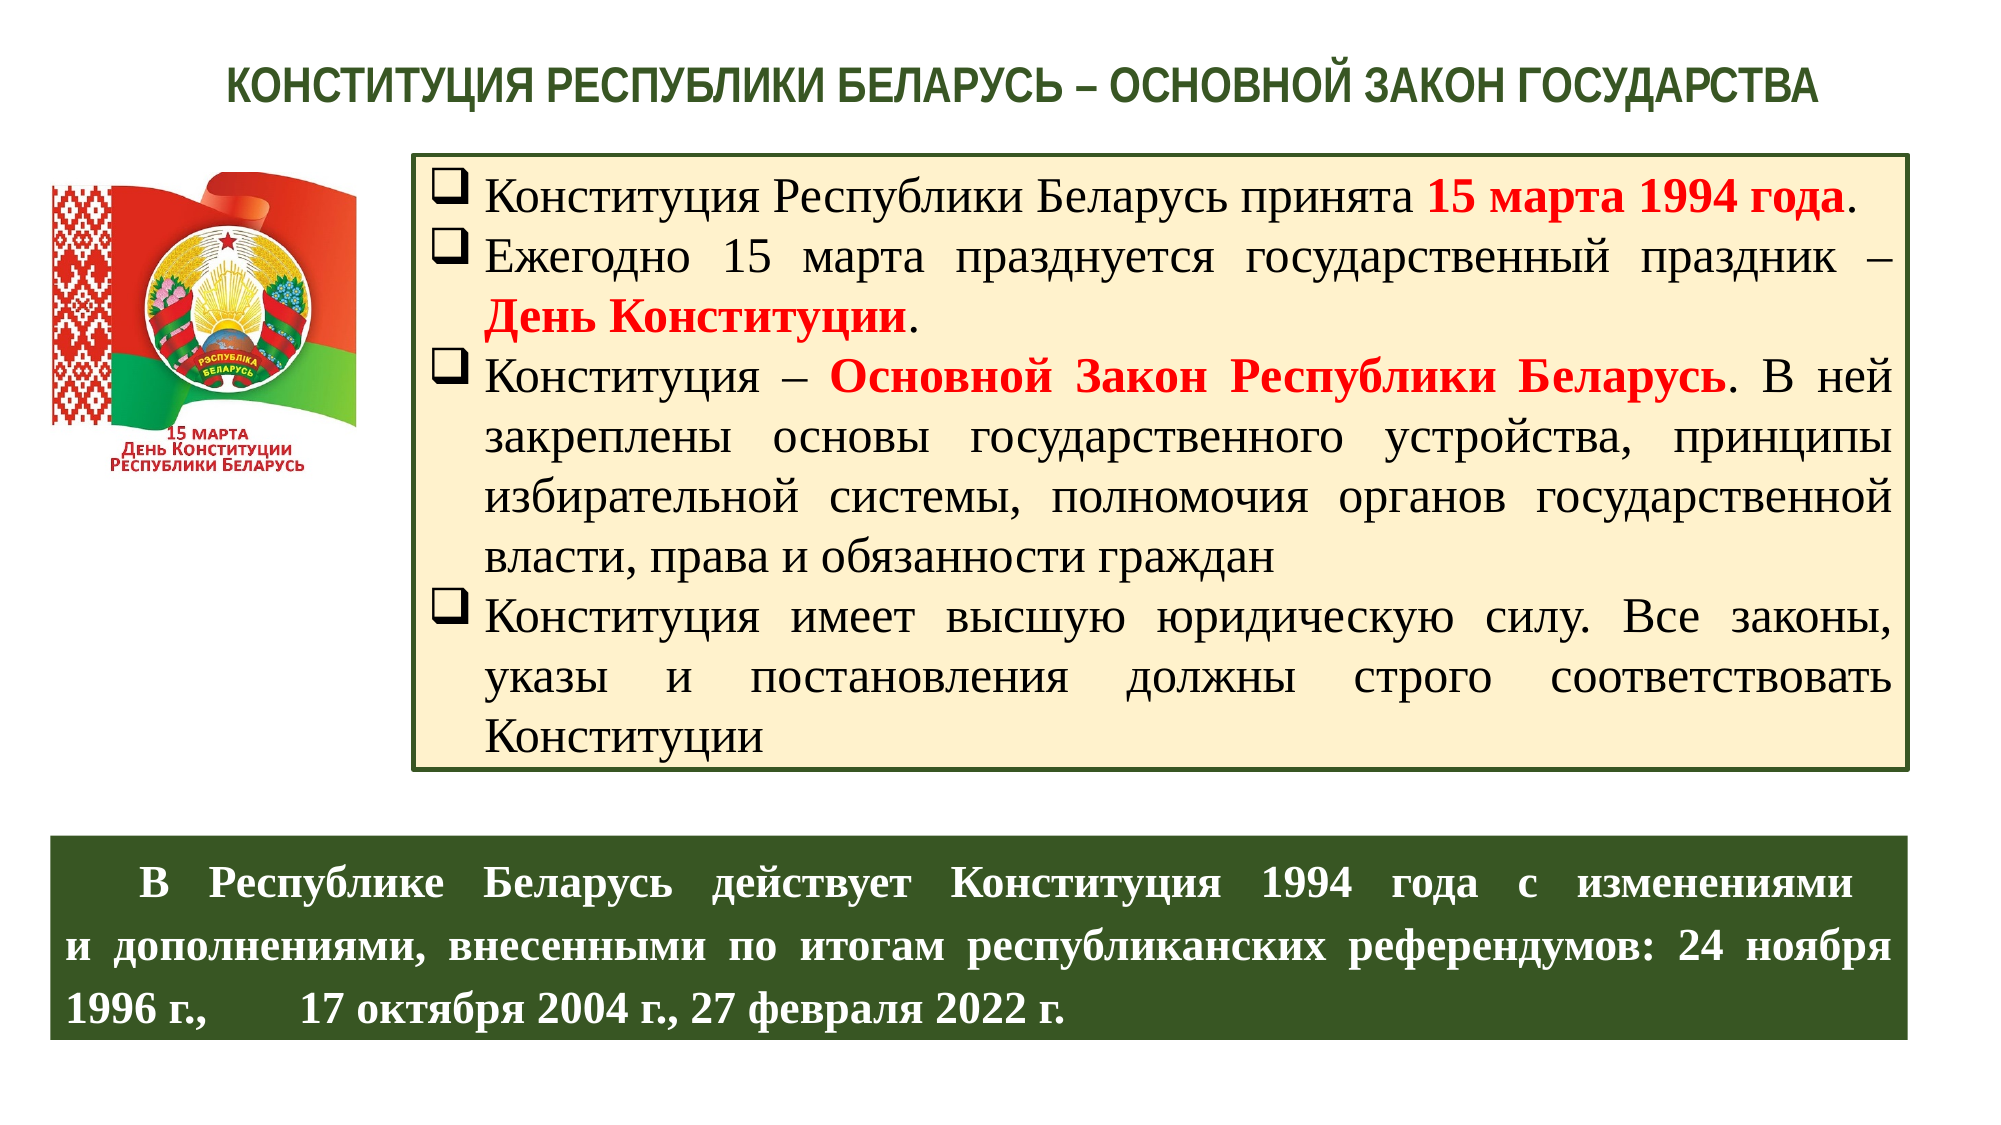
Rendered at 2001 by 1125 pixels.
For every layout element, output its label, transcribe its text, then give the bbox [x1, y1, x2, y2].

text_box В Республике Беларусь действует Конституция 1994 года с изменениями и дополнениями, внесенными по итогам республиканских референдумов: 24 ноября 1996 г., 17 октября 2004 г., 27 февраля 2022 г. [50, 835, 1908, 1040]
text_box Конституция Республики Беларусь принята 15 марта 1994 года. Ежегодно 15 марта празднуется государственный праздник – День Конституции. Конституция – Основной Закон Республики Беларусь. В ней закреплены основы государственного устройства, принципы избирательной системы, полномочия органов государственной власти, права и обязанности граждан Конституция имеет высшую юридическую силу. Все законы, указы и постановления должны строго соответствовать Конституции [413, 154, 1908, 770]
text_box Конституция РеспубликИ Беларусь – ОСНОВНОЙ ЗАКОН ГОСУДАРСТВА [190, 56, 1856, 120]
picture [50, 172, 357, 480]
